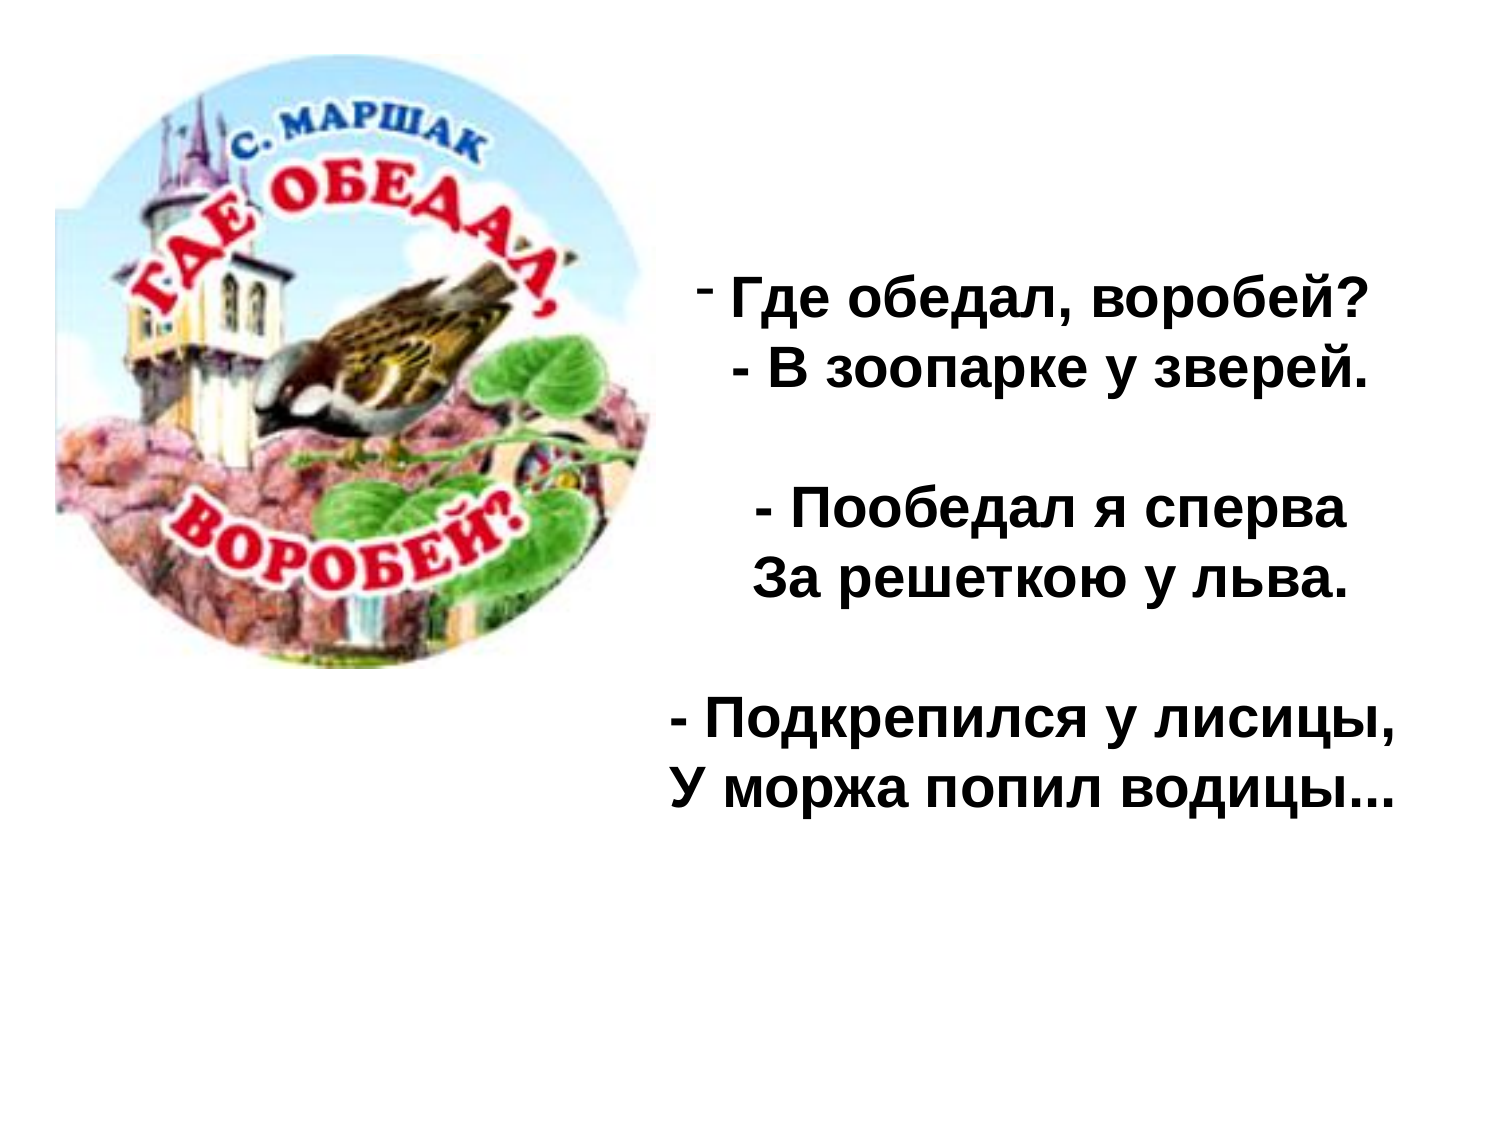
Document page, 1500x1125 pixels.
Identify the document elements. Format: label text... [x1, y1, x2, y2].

text_box Где обедал, воробей? - В зоопарке у зверей. - Пообедал я сперва За решеткою у льва. - Подкрепился у лисицы, У моржа попил водицы... [643, 101, 1424, 1047]
picture [54, 54, 656, 669]
